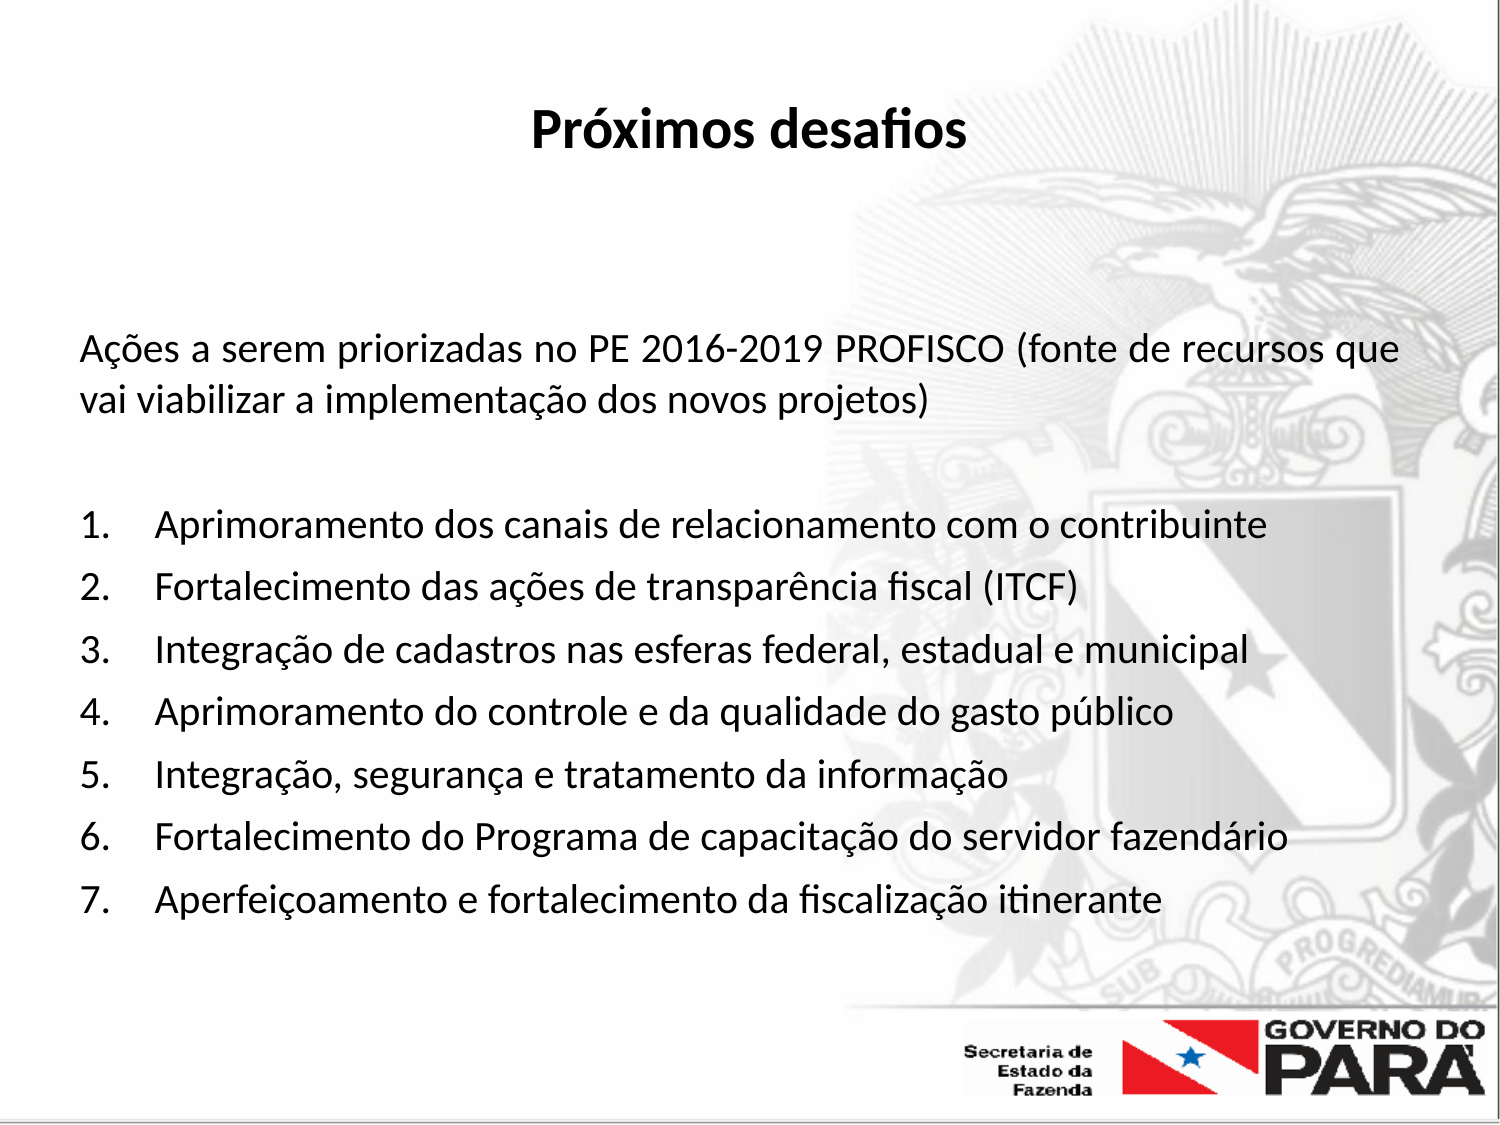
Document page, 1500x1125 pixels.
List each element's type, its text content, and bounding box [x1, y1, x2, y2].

text_box Ações a serem priorizadas no PE 2016-2019 PROFISCO (fonte de recursos que vai viabilizar a implementação dos novos projetos) Aprimoramento dos canais de relacionamento com o contribuinte Fortalecimento das ações de transparência fiscal (ITCF) Integração de cadastros nas esferas federal, estadual e municipal Aprimoramento do controle e da qualidade do gasto público Integração, segurança e tratamento da informação Fortalecimento do Programa de capacitação do servidor fazendário Aperfeiçoamento e fortalecimento da fiscalização itinerante [64, 184, 1415, 1059]
picture [0, 0, 1500, 1125]
title Próximos desafios [74, 65, 1426, 185]
